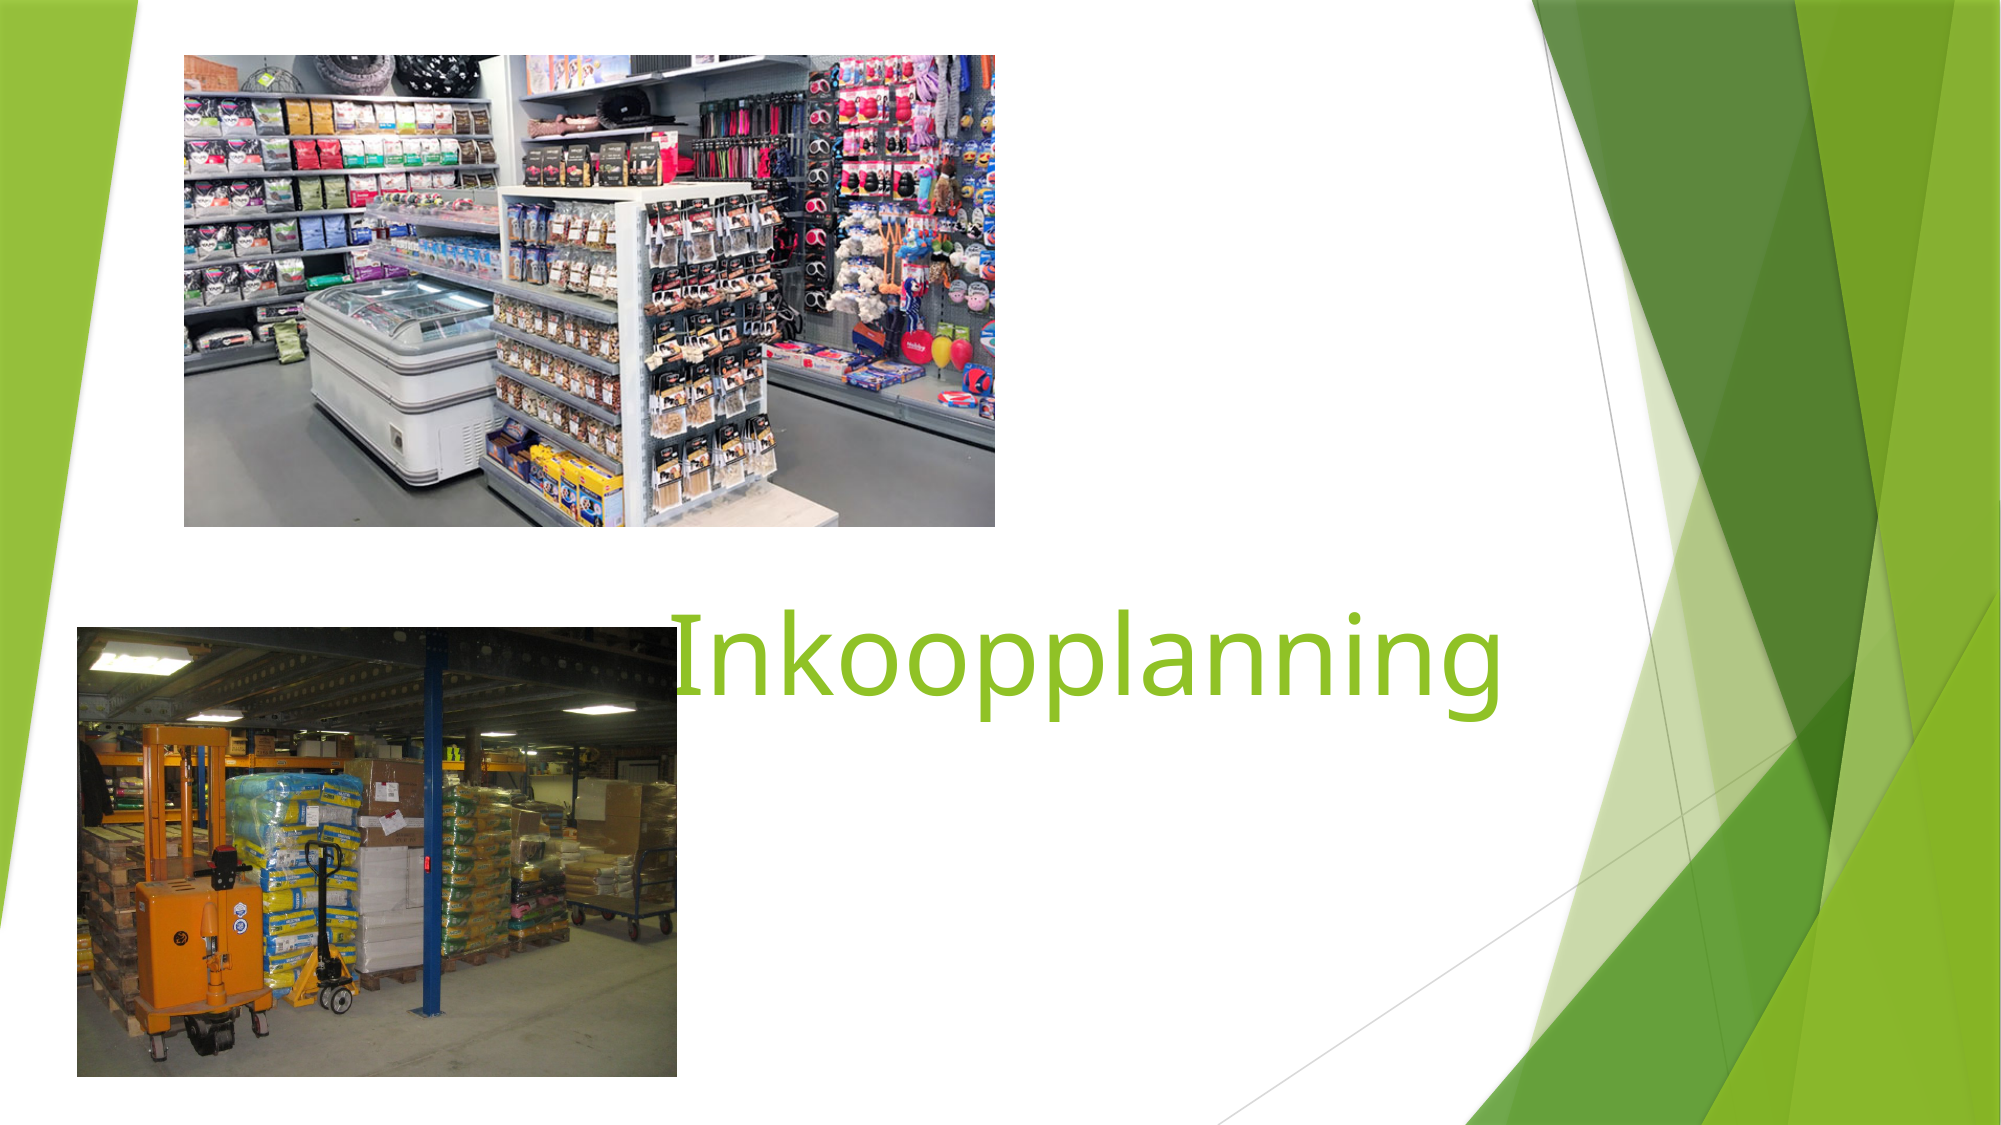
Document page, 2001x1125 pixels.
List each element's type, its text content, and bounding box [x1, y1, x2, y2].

picture [183, 55, 995, 527]
picture [77, 627, 677, 1078]
title Inkoopplanning [249, 454, 1524, 725]
